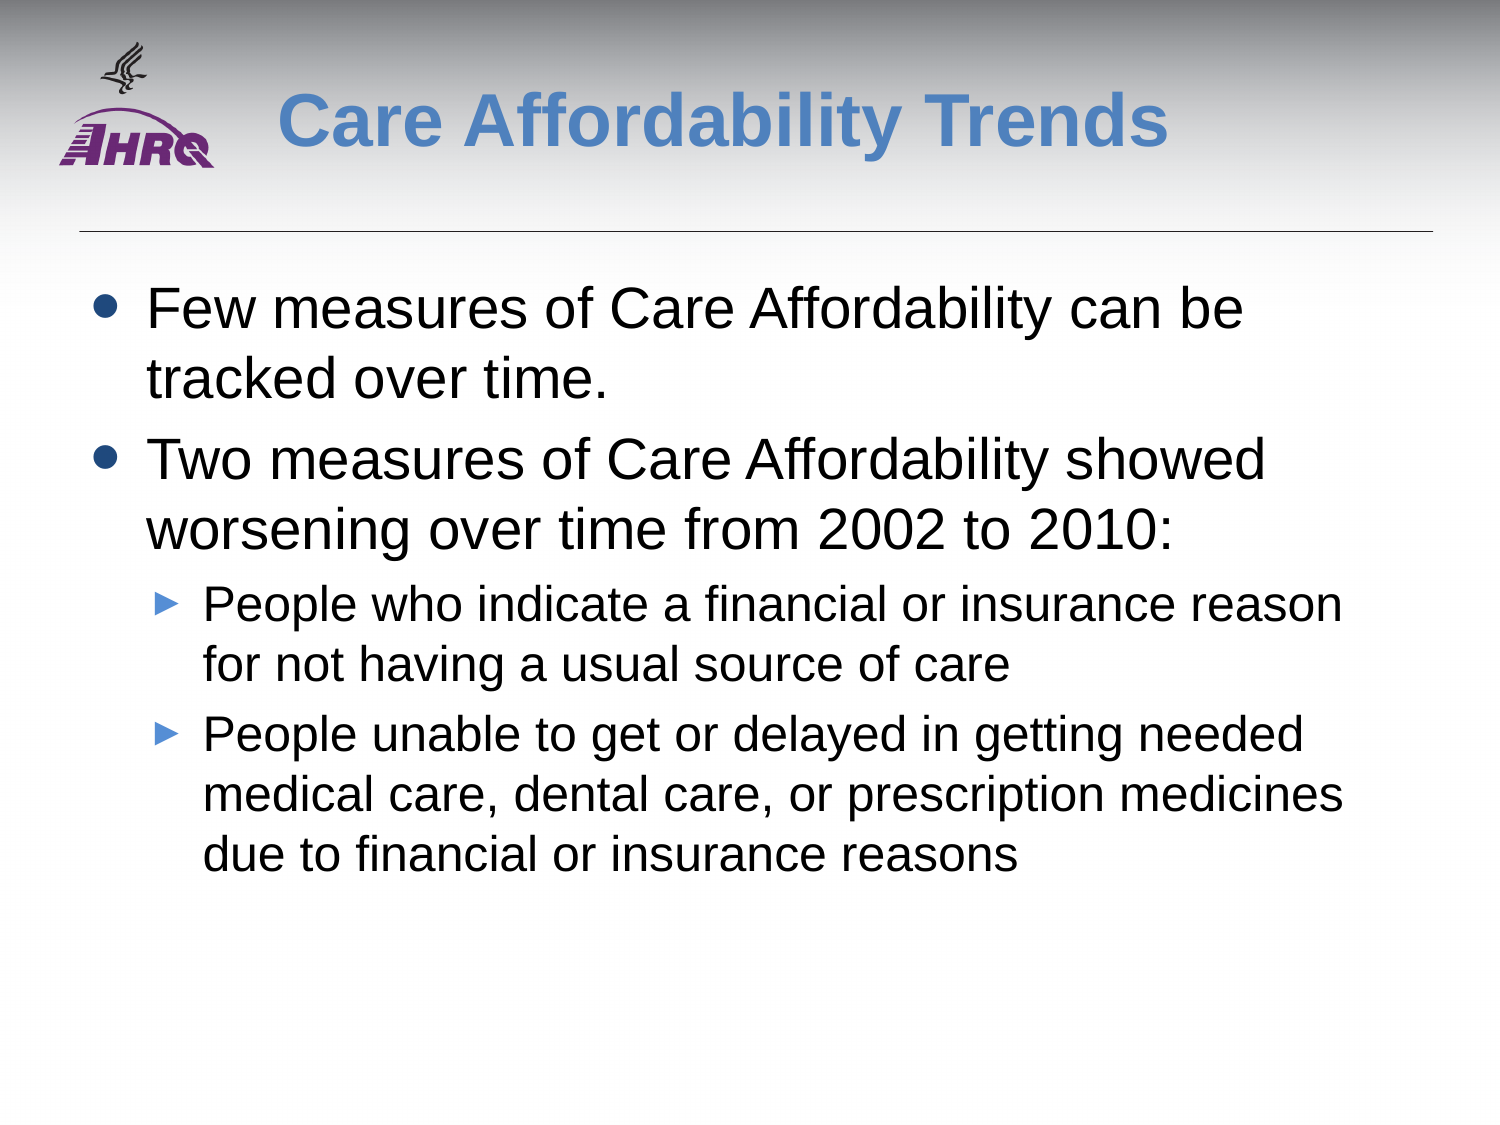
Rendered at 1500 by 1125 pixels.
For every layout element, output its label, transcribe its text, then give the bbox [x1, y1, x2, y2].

title Care Affordability Trends [262, 45, 1425, 188]
list Few measures of Care Affordability can be tracked over time. Two measures of Care Affordability showed worsening over time from 2002 to 2010: People who indicate a financial or insurance reason for not having a usual source of care People unable to get or delayed in getting needed medical care, dental care, or prescription medicines due to financial or insurance reasons [75, 262, 1425, 1005]
picture [0, 0, 1500, 1125]
